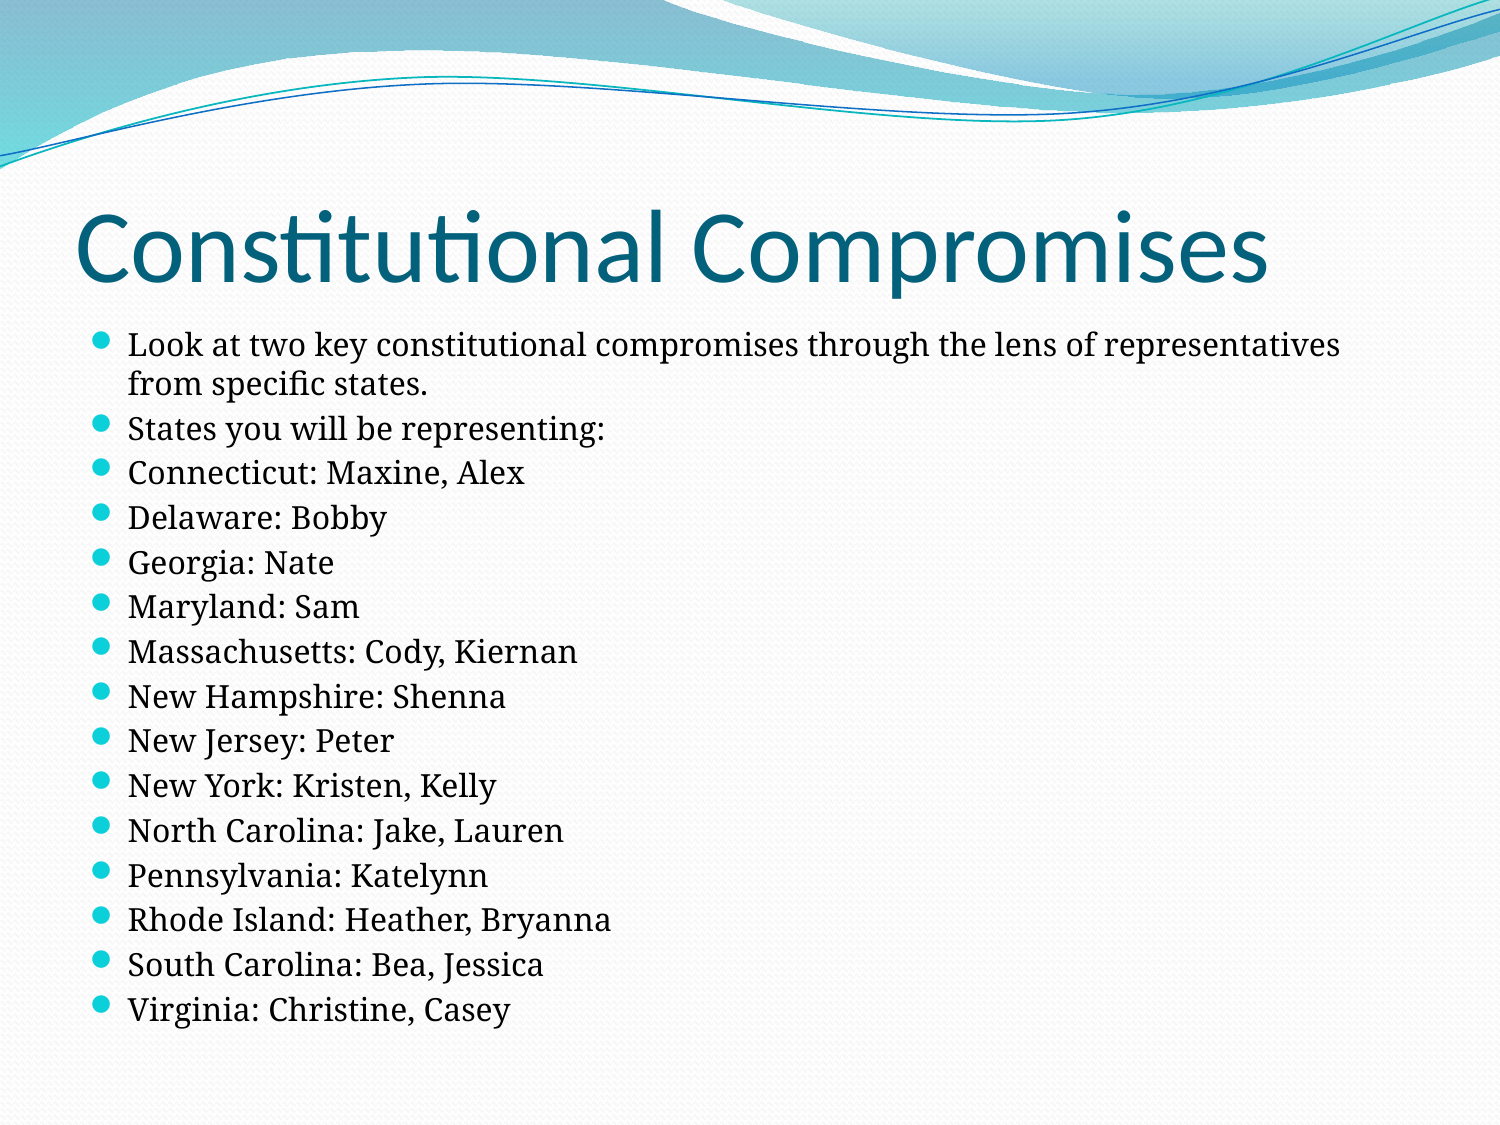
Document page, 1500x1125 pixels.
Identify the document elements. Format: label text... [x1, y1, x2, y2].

title Constitutional Compromises [75, 115, 1425, 303]
list Look at two key constitutional compromises through the lens of representatives from specific states. States you will be representing: Connecticut: Maxine, Alex Delaware: Bobby Georgia: Nate Maryland: Sam Massachusetts: Cody, Kiernan New Hampshire: Shenna New Jersey: Peter New York: Kristen, Kelly North Carolina: Jake, Lauren Pennsylvania: Katelynn Rhode Island: Heather, Bryanna South Carolina: Bea, Jessica Virginia: Christine, Casey [75, 317, 1425, 1038]
